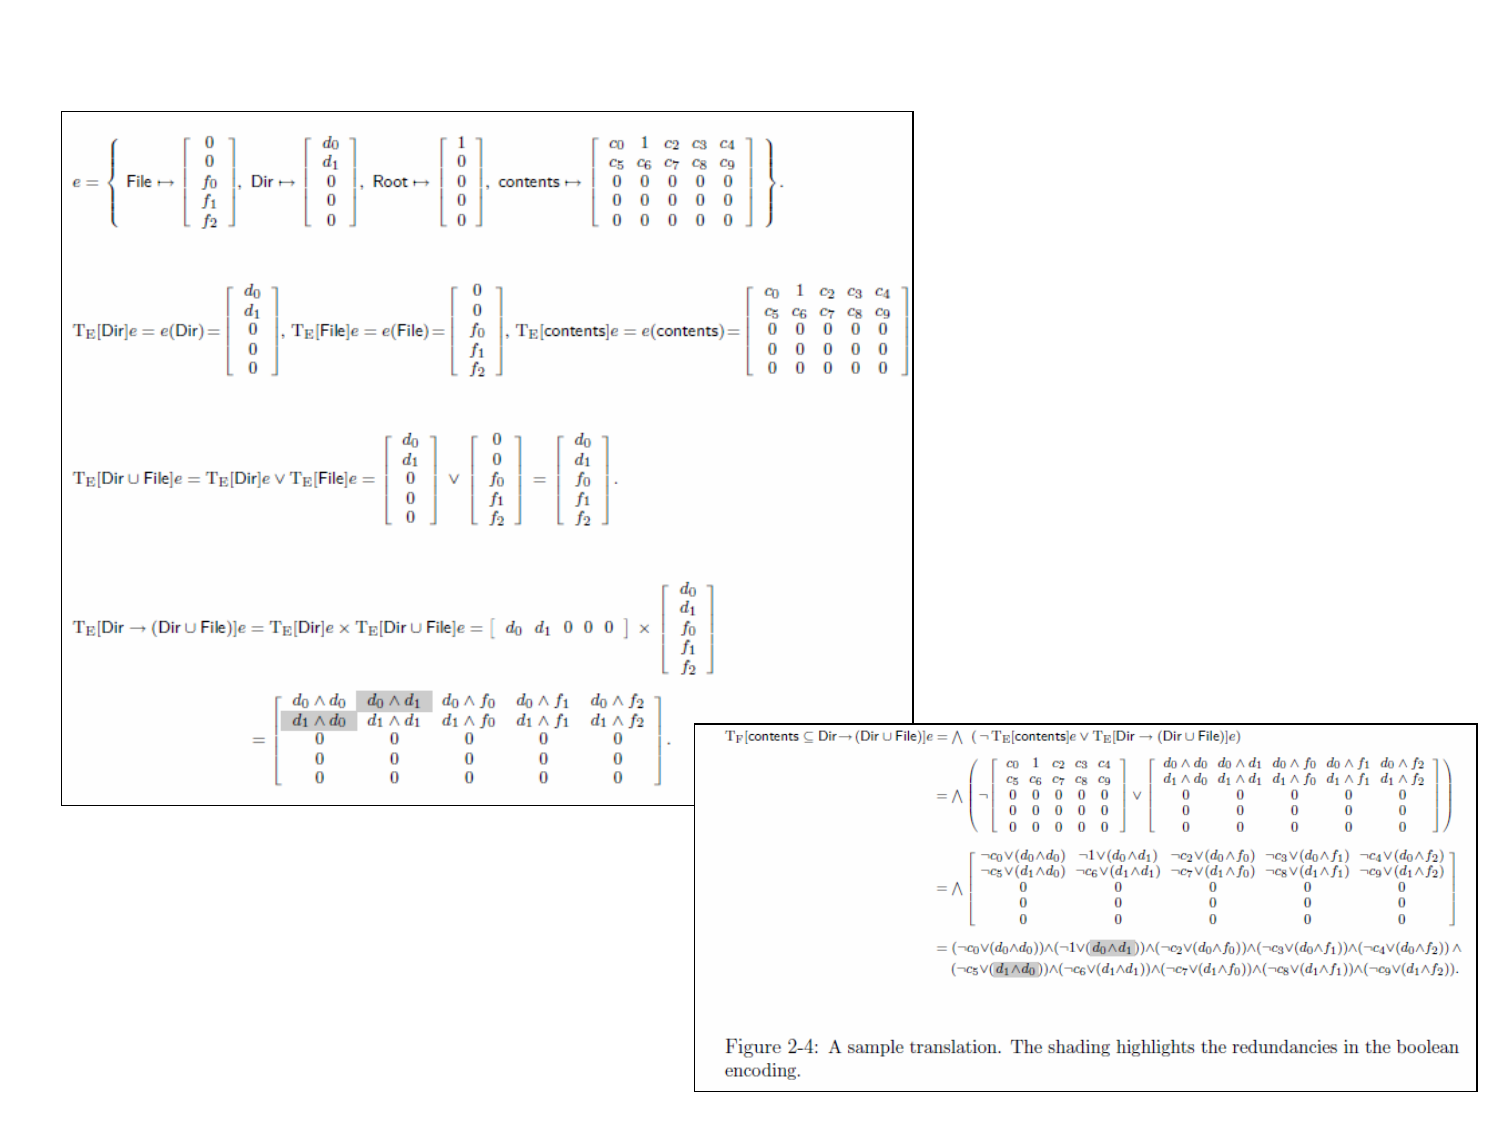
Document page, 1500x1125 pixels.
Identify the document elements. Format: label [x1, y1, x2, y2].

picture [62, 112, 1477, 1091]
